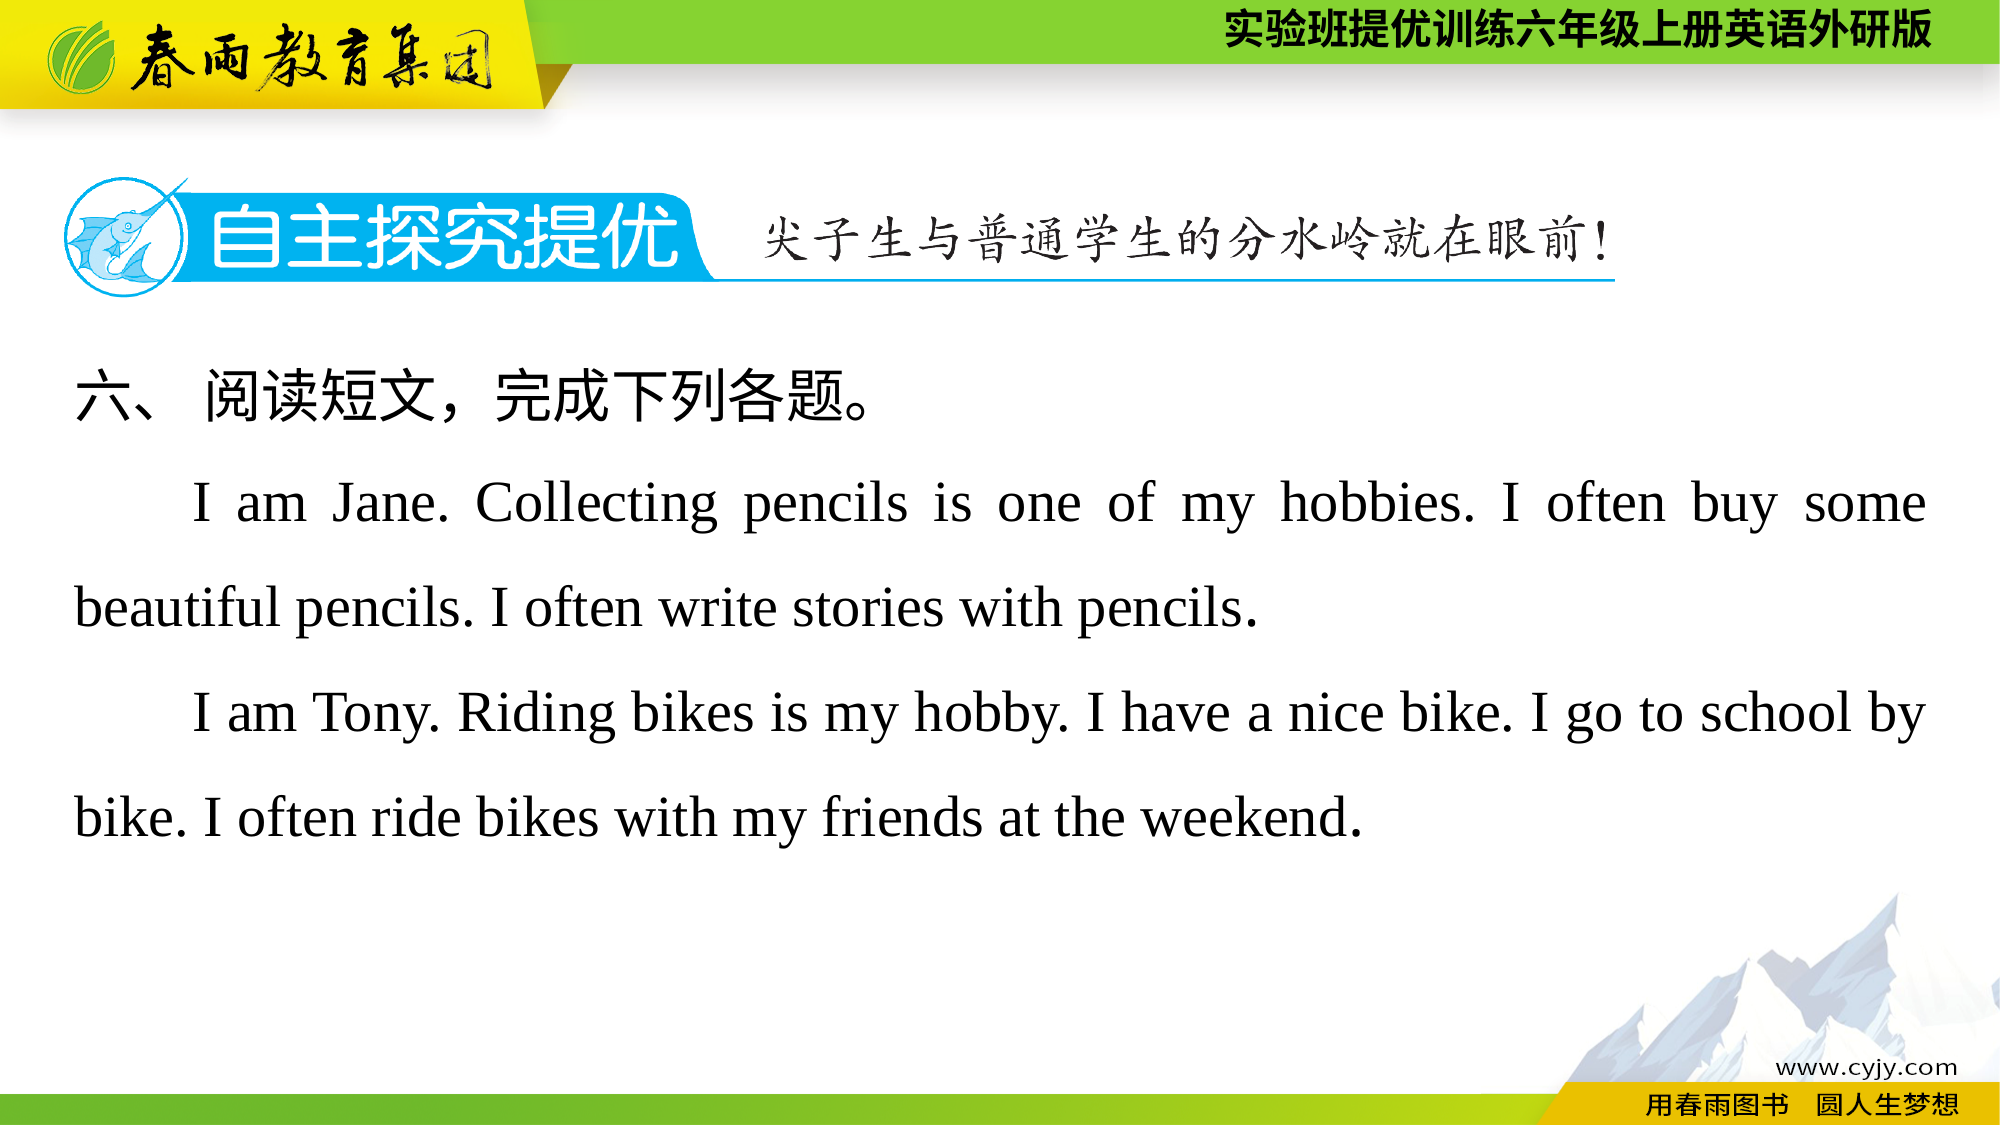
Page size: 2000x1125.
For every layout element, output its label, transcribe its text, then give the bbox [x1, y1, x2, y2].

picture [0, 0, 2000, 1125]
list 六、 阅读短文，完成下列各题。 I am Jane. Collecting pencils is one of my hobbies. I often buy some beautiful pencils. I often write stories with pencils. I am Tony. Riding bikes is my hobby. I have a nice bike. I go to school by bike. I often ride bikes with my friends at the weekend. [59, 316, 1944, 848]
